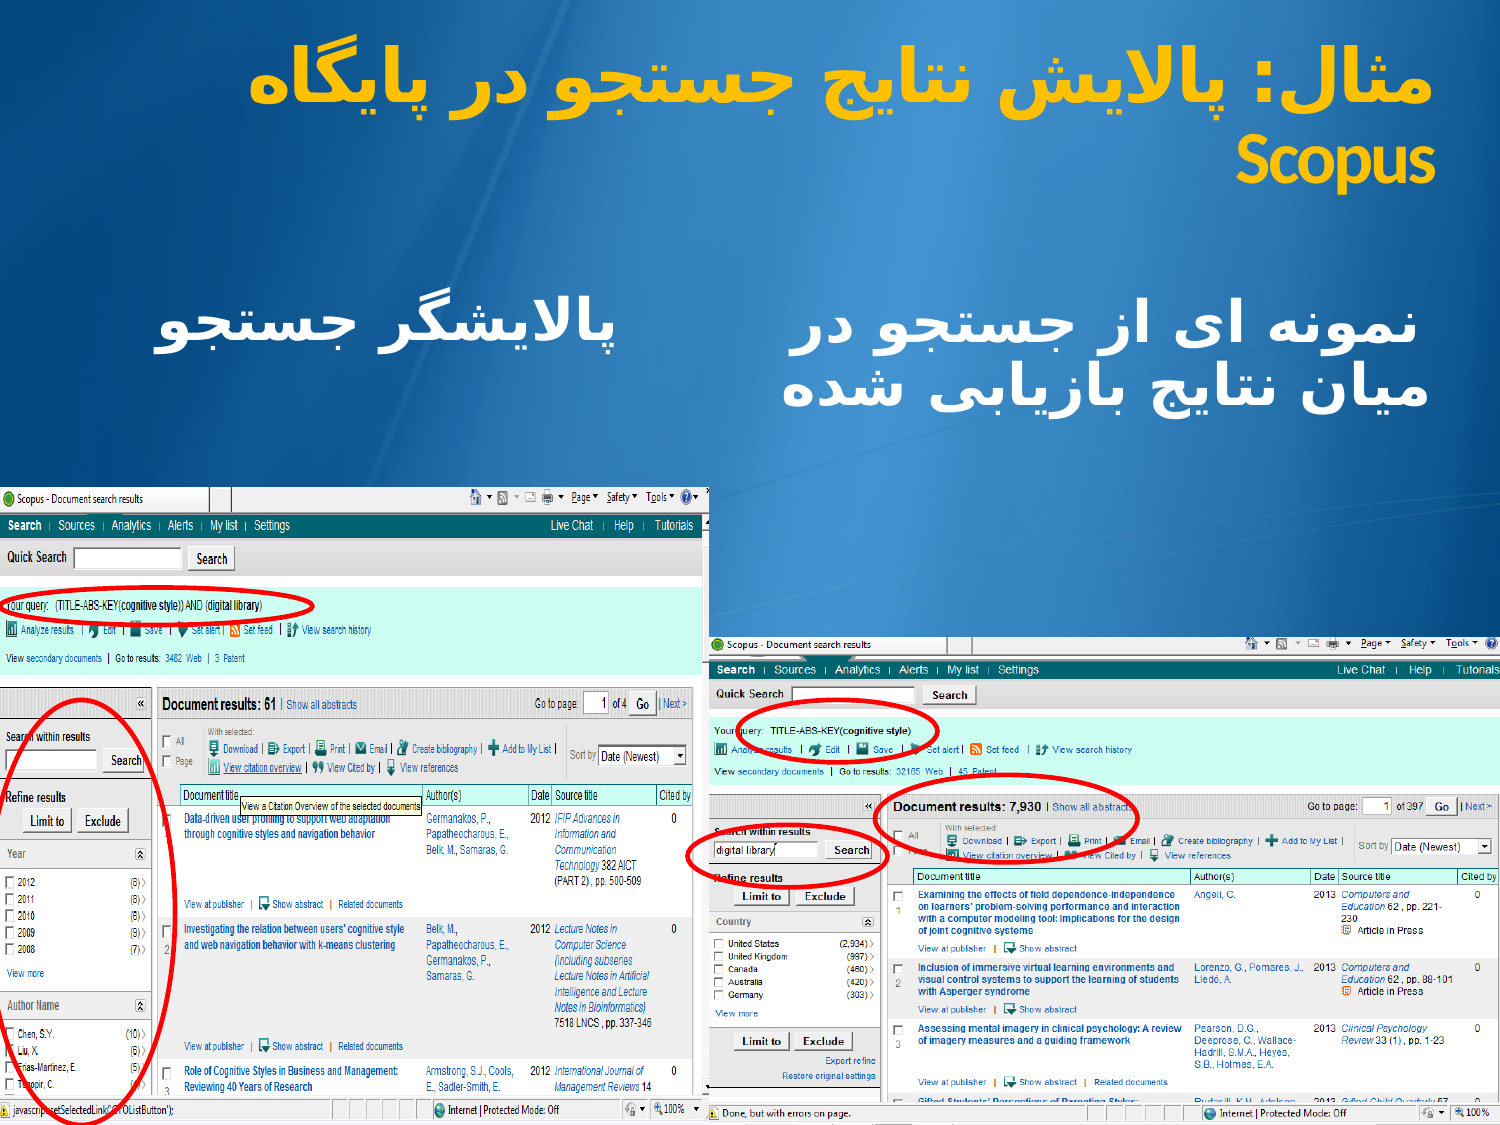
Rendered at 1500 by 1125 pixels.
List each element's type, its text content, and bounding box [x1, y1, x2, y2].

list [714, 637, 1500, 1125]
title مثال: پالایش نتایج جستجو در پایگاه Scopus [62, 37, 1438, 122]
picture [0, 0, 1500, 1125]
list نمونه ای از جستجو در میان نتایج بازیابی شده [774, 224, 1438, 482]
list پالایشگر جستجو [50, 287, 725, 353]
